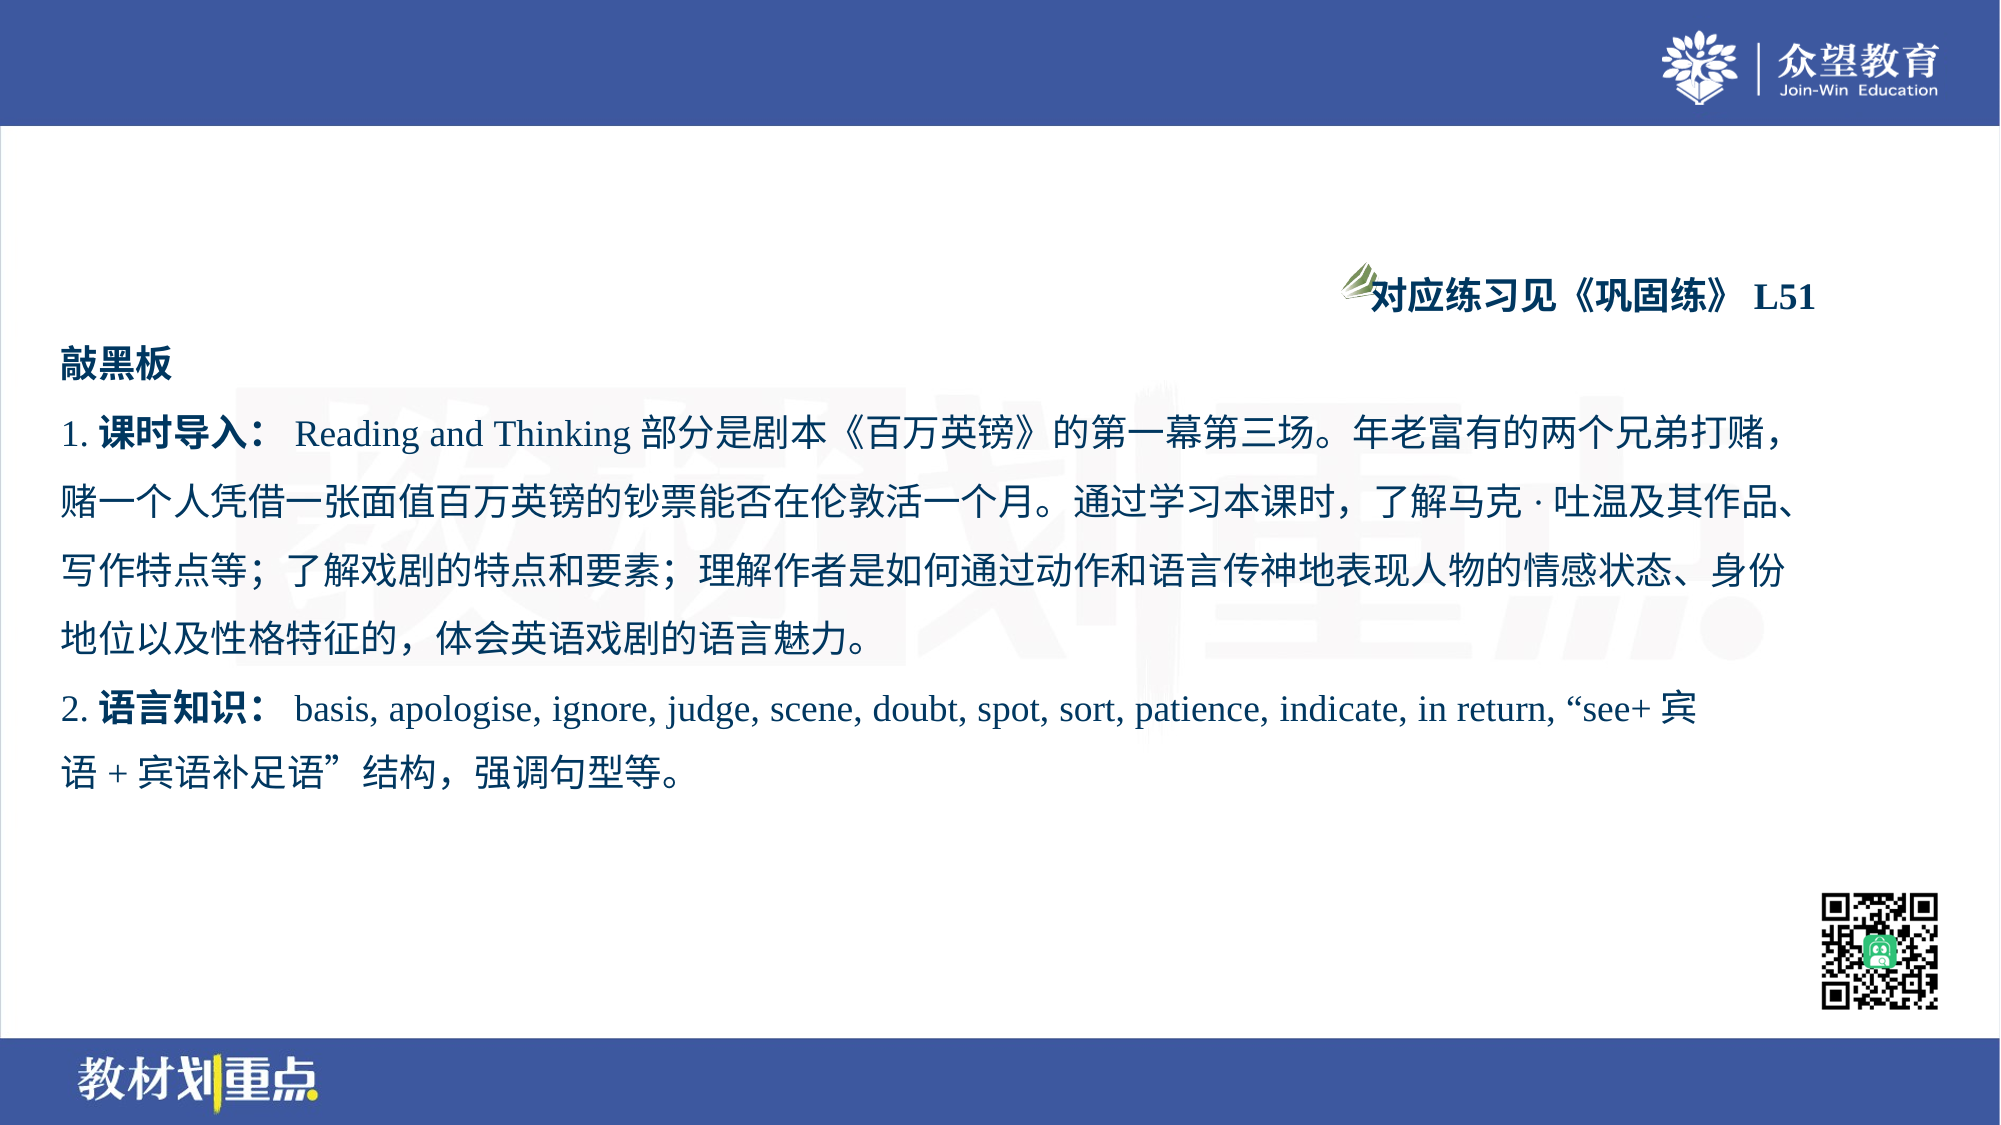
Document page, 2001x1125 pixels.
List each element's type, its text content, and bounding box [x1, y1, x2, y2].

picture [0, 0, 2000, 1125]
text_box 对应练习见《巩固练》L51 敲黑板 1.课时导入：Reading and Thinking部分是剧本《百万英镑》的第一幕第三场。年老富有的两个兄弟打赌， 赌一个人凭借一张面值百万英镑的钞票能否在伦敦活一个月。通过学习本课时，了解马克·吐温及其作品、 写作特点等；了解戏剧的特点和要素；理解作者是如何通过动作和语言传神地表现人物的情感状态、身份 地位以及性格特征的，体会英语戏剧的语言魅力。 2.语言知识：basis, apologise, ignore, judge, scene, doubt, spot, sort, patience, indicate, in return, “see+宾 语+宾语补足语”结构，强调句型等。 [82, 248, 1817, 788]
